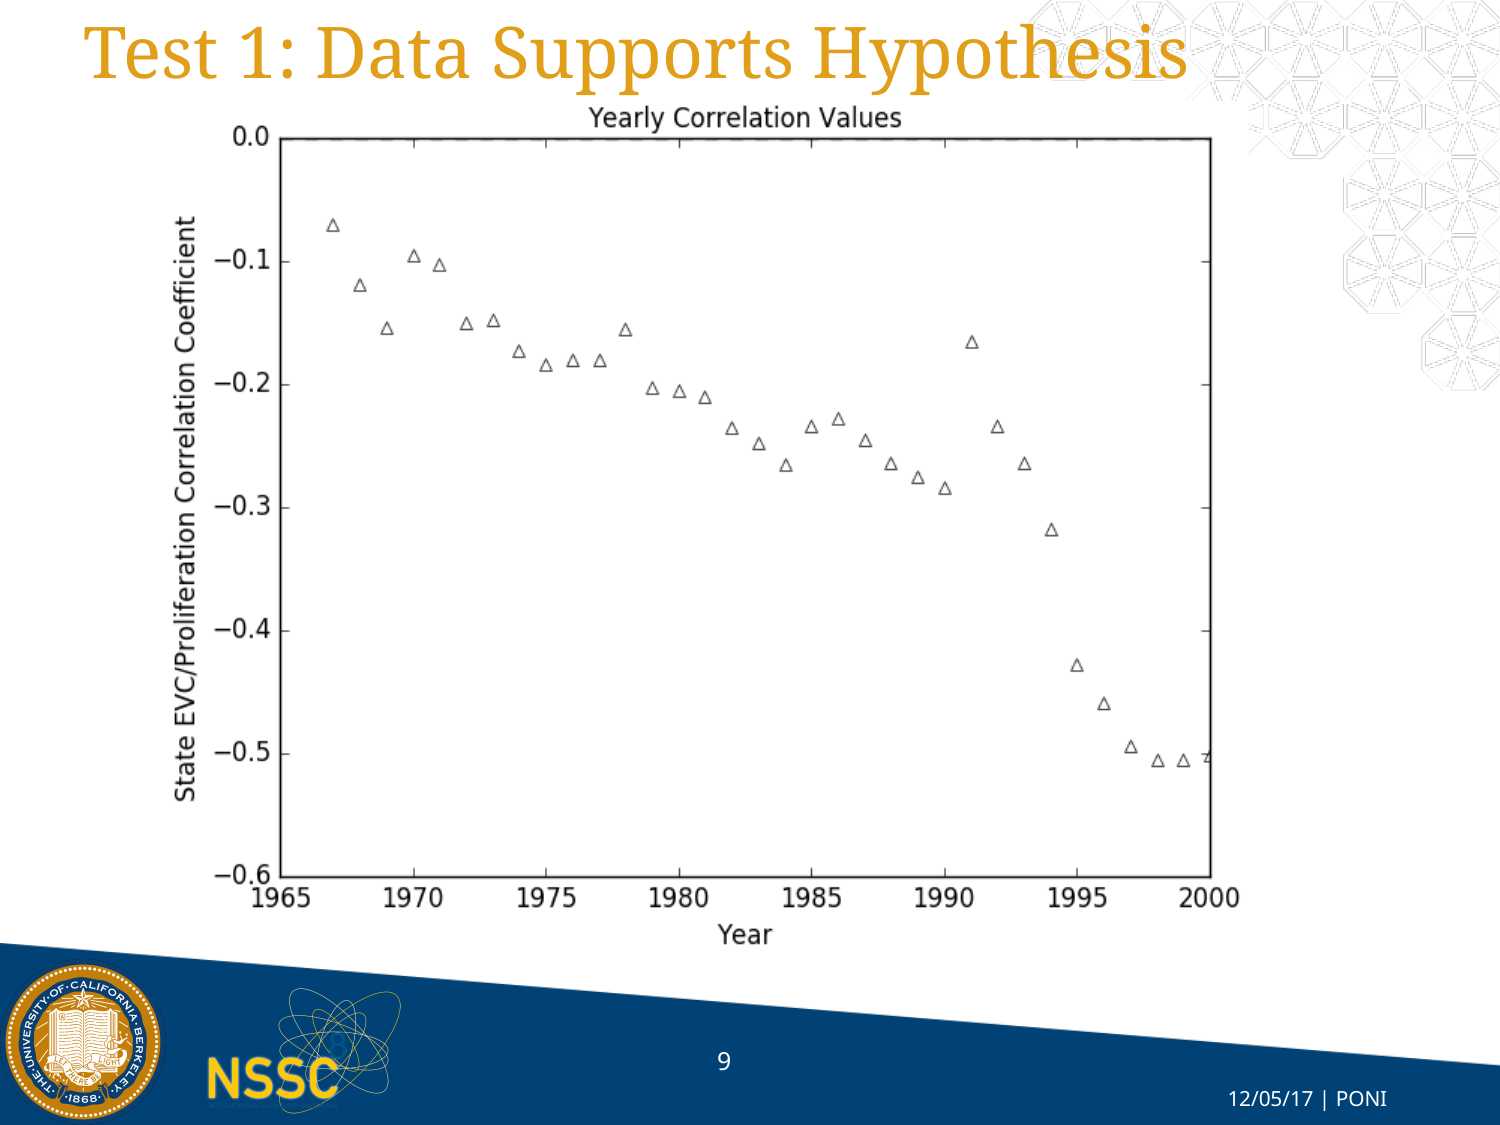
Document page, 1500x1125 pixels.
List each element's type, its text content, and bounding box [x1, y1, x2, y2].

picture [0, 959, 166, 1125]
picture [198, 987, 407, 1123]
title Test 1: Data Supports Hypothesis [68, 0, 1343, 102]
picture [162, 100, 1249, 955]
